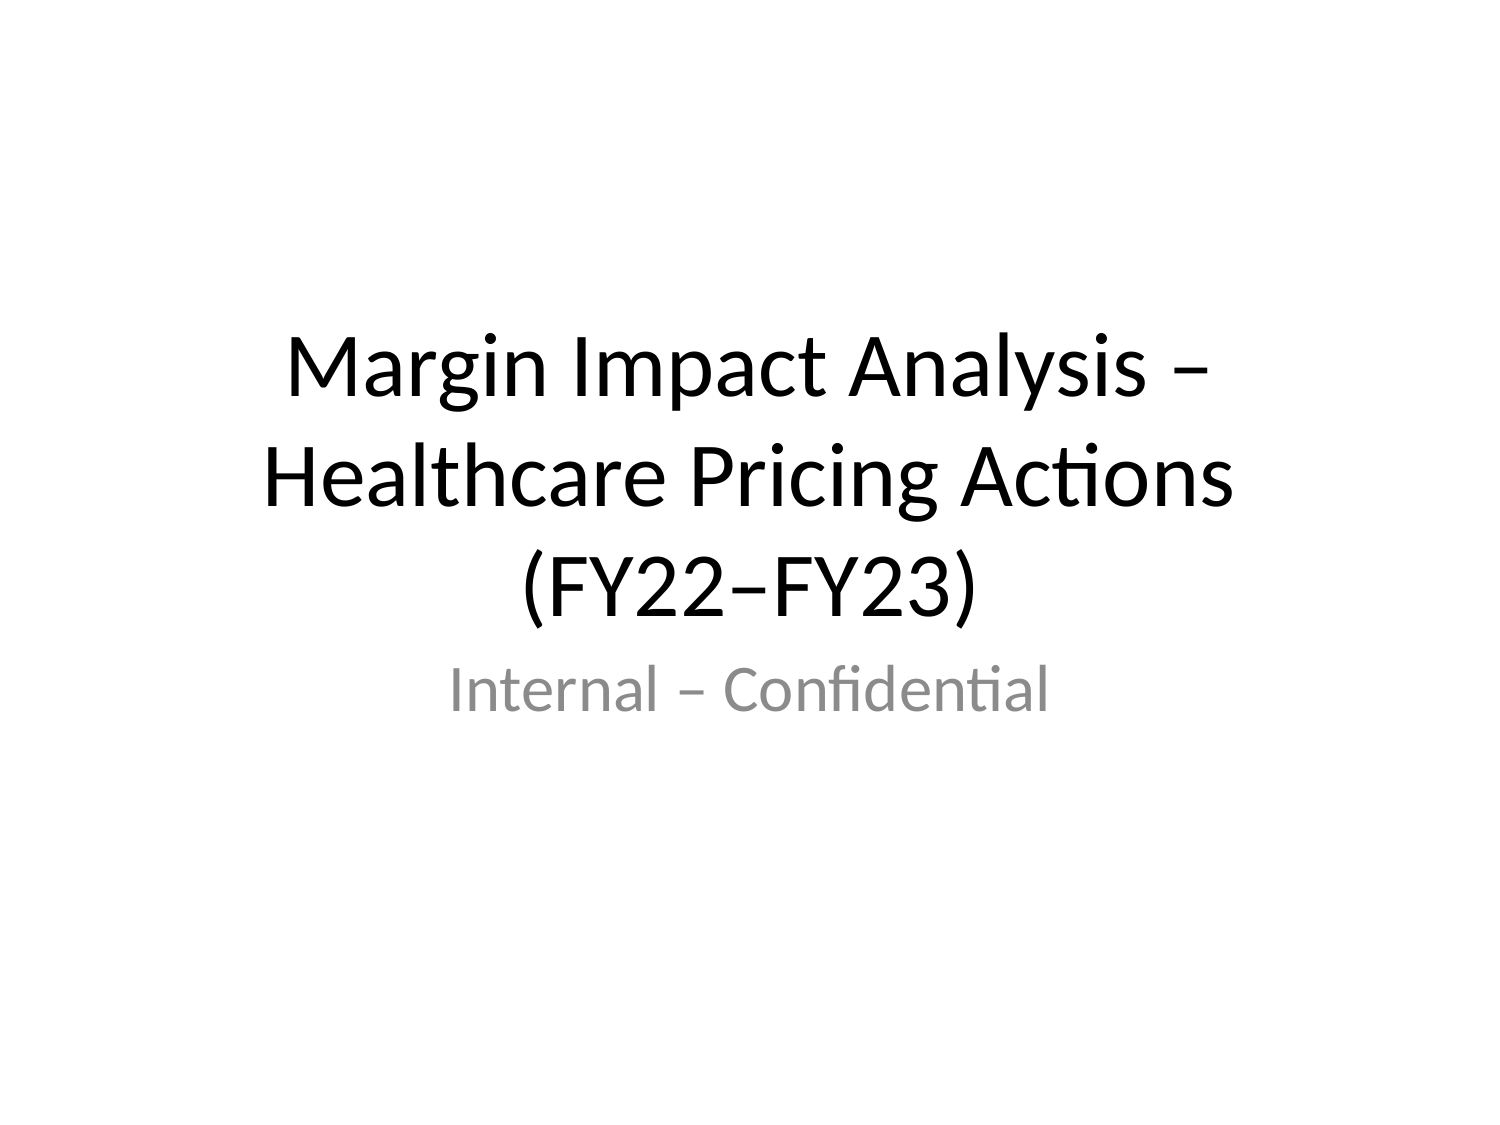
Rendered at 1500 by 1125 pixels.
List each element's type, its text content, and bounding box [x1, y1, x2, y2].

title Margin Impact Analysis – Healthcare Pricing Actions (FY22–FY23) [112, 349, 1388, 591]
subtitle Internal – Confidential [225, 637, 1275, 925]
